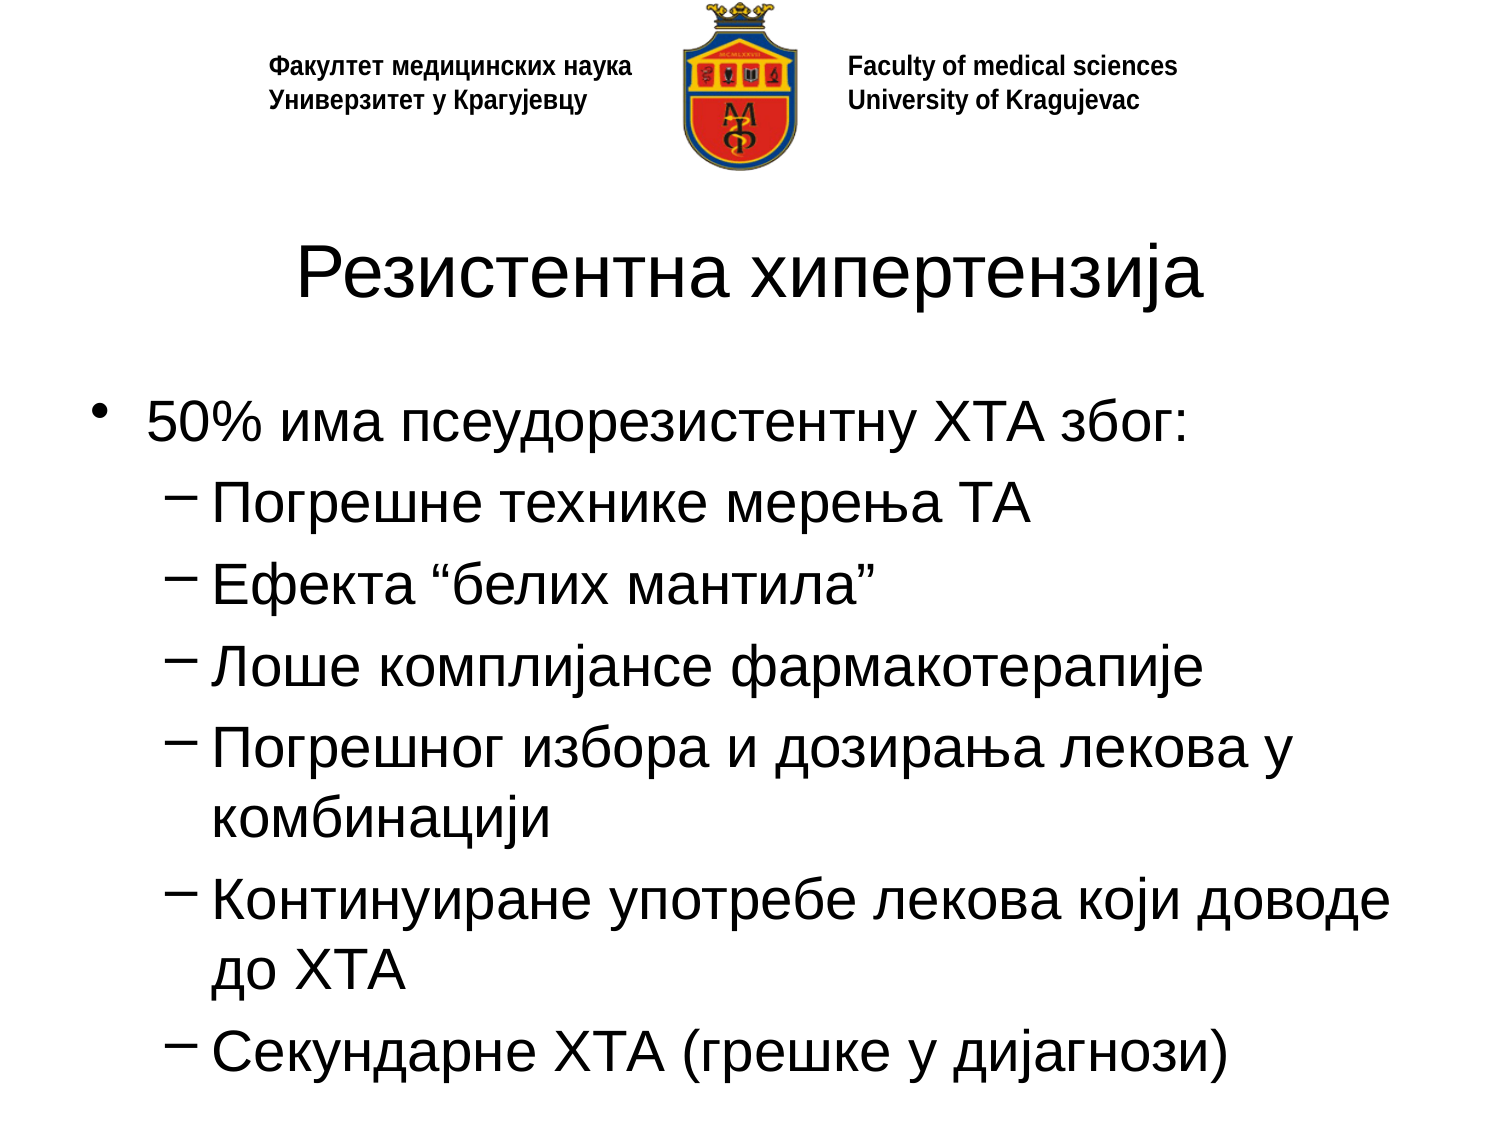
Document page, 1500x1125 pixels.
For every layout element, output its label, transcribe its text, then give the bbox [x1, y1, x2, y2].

list 50% има псеудорезистентну ХТА због: Погрешне технике мерења ТА Ефекта “белих мантила” Лоше комплијансе фармакотерапије Погрешног избора и дозирања лекова у комбинацији Континуиране употребе лекова који доводе до ХТА Секундарне ХТА (грешке у дијагнози) [74, 374, 1426, 1118]
title Резистентна хипертензија [74, 173, 1426, 362]
